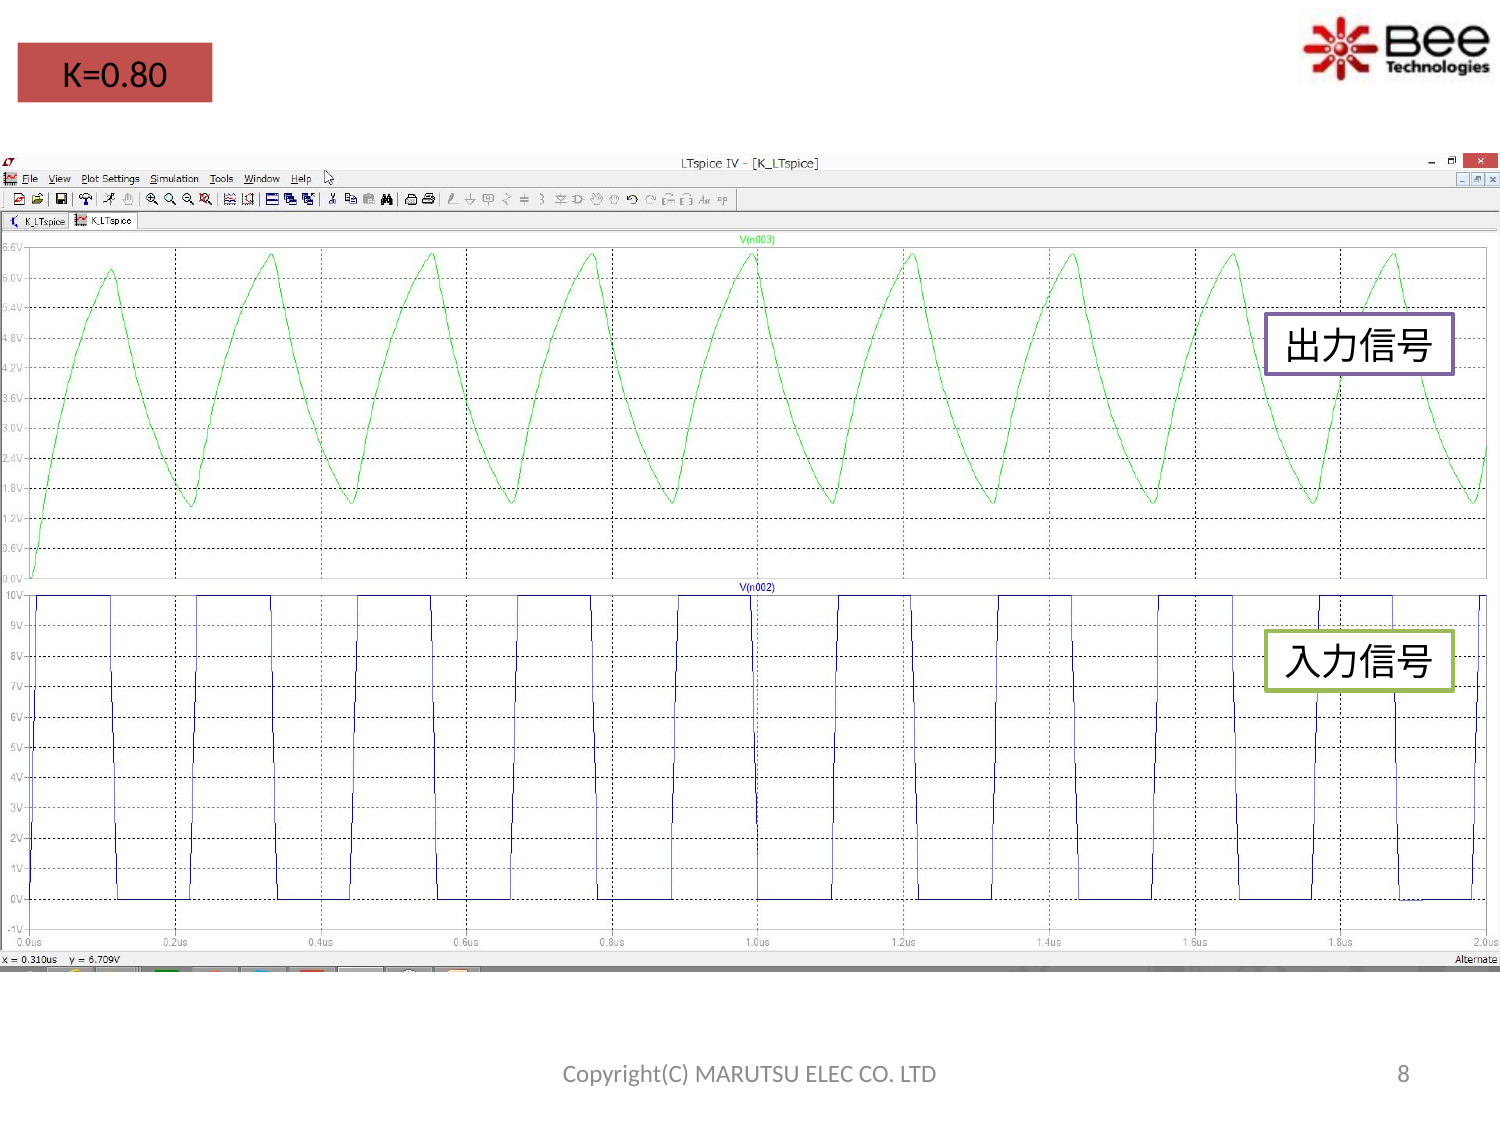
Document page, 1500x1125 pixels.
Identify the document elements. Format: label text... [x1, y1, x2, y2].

text_box K=0.80 [17, 42, 213, 103]
footer Copyright(C) MARUTSU ELEC CO. LTD [512, 1042, 988, 1103]
picture [1298, 8, 1495, 91]
picture [0, 152, 1500, 973]
slide_number 8 [1074, 1042, 1425, 1103]
